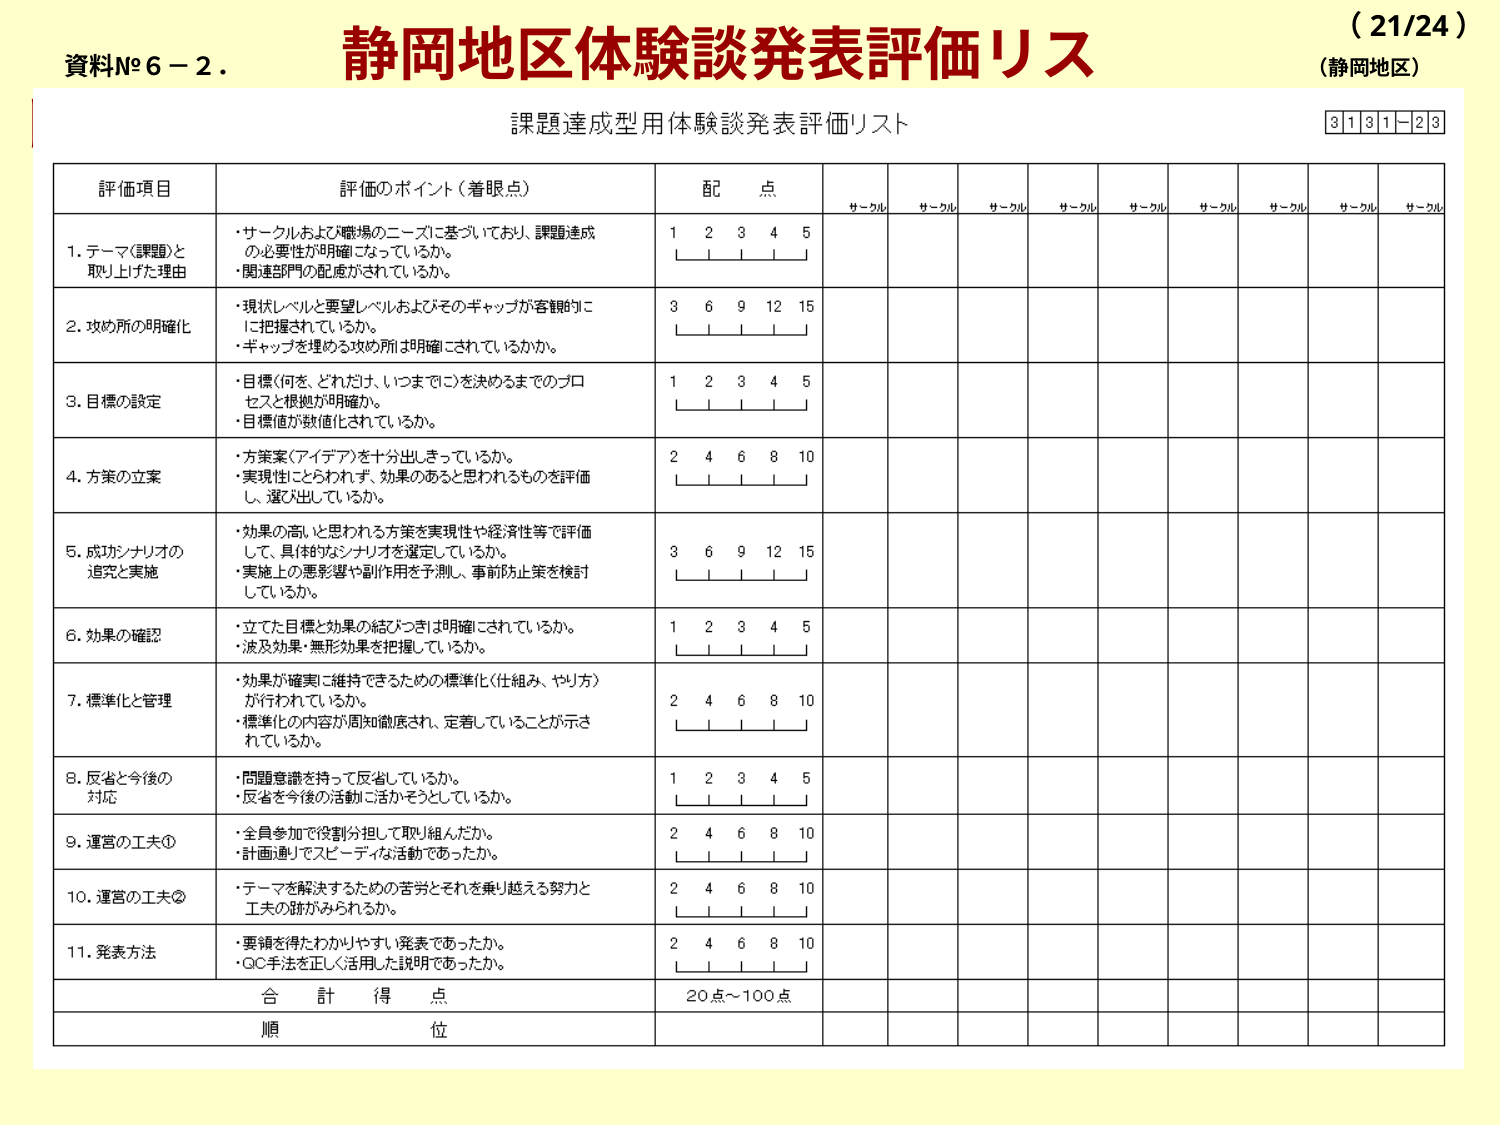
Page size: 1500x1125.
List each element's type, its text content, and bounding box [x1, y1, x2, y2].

text_box （静岡地区） [1293, 47, 1447, 86]
slide_number （21/24） [1187, 0, 1500, 75]
picture [33, 88, 1464, 1069]
text_box 資料№６－２． 静岡地区体験談発表評価リスト [0, 10, 1151, 165]
